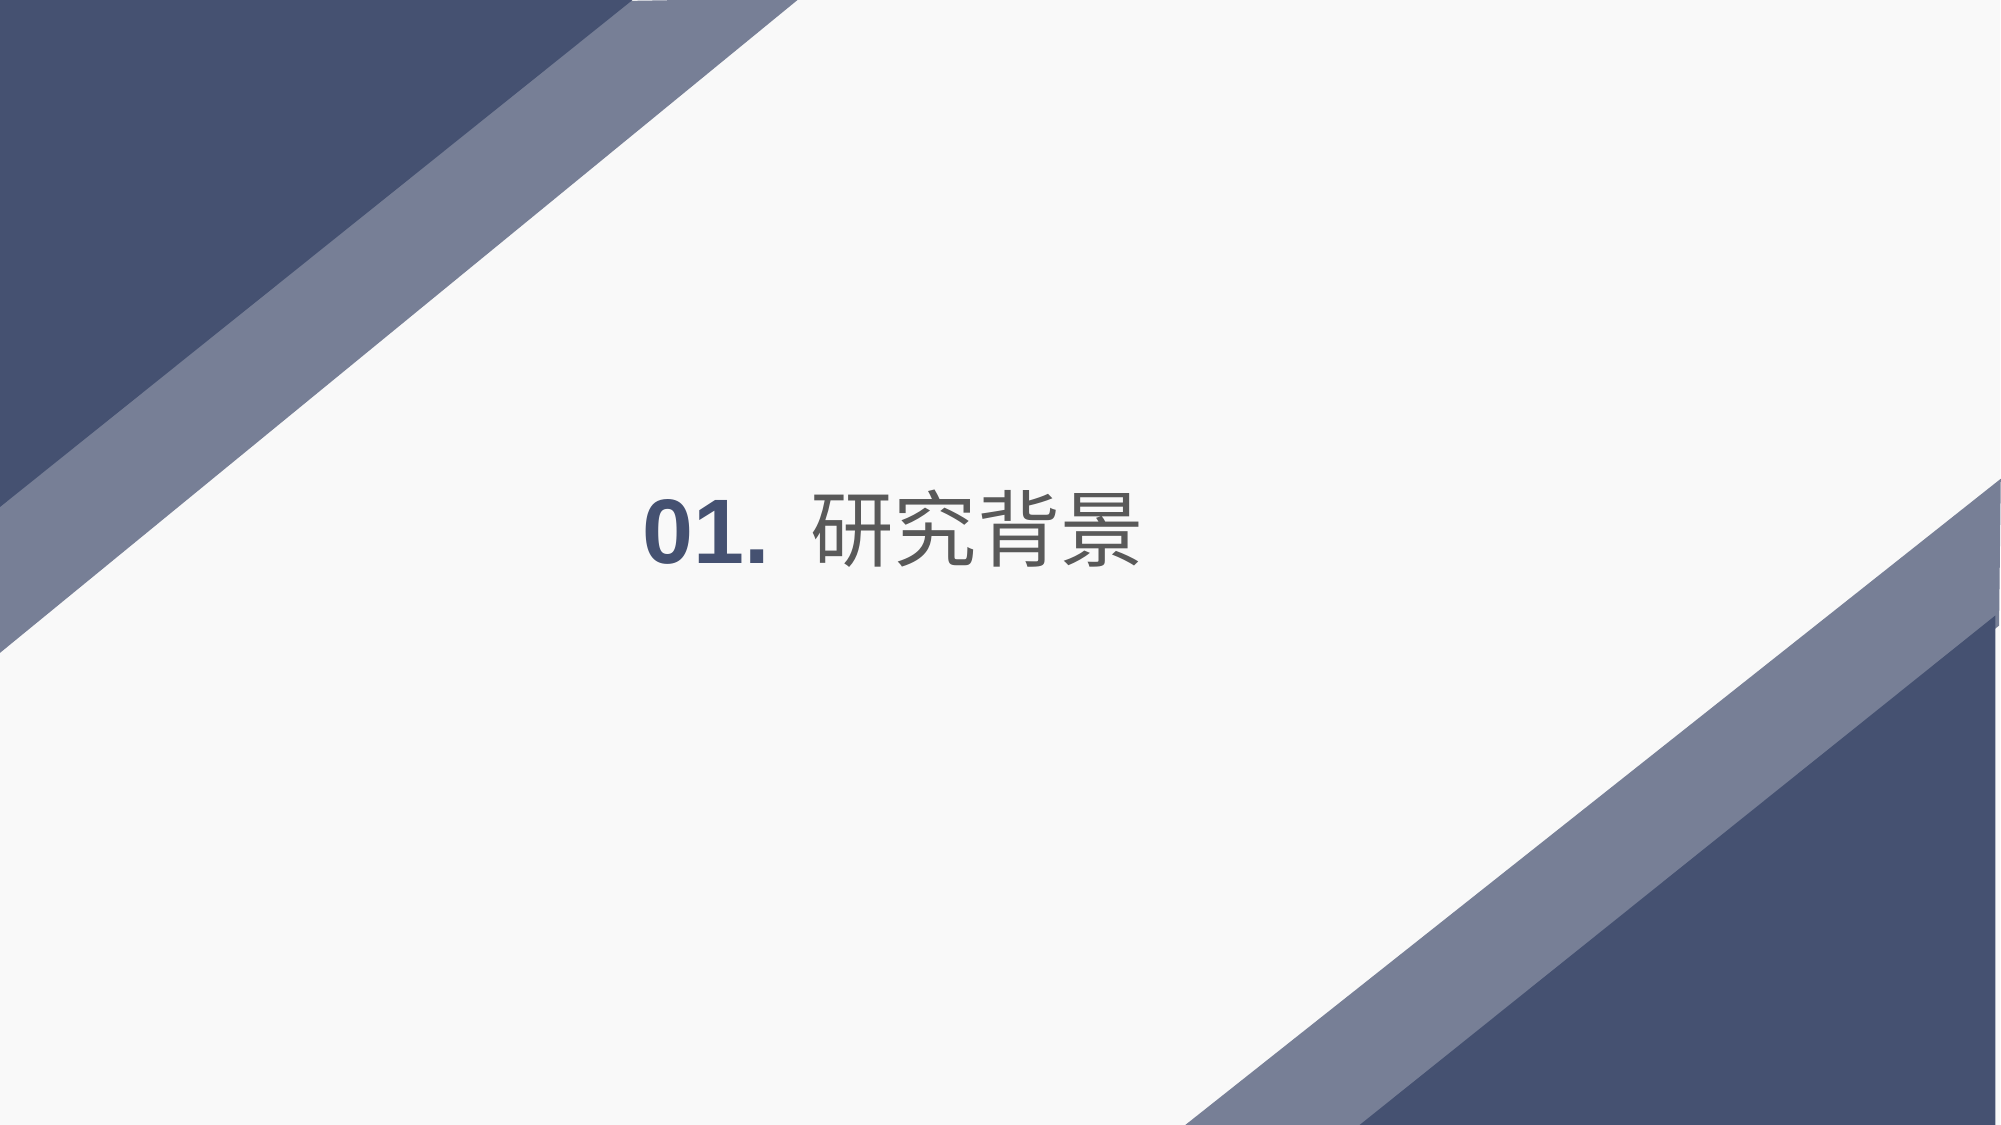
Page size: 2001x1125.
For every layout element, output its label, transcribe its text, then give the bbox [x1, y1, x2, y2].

title 研究背景 [795, 460, 1703, 608]
list 01. [544, 460, 785, 608]
